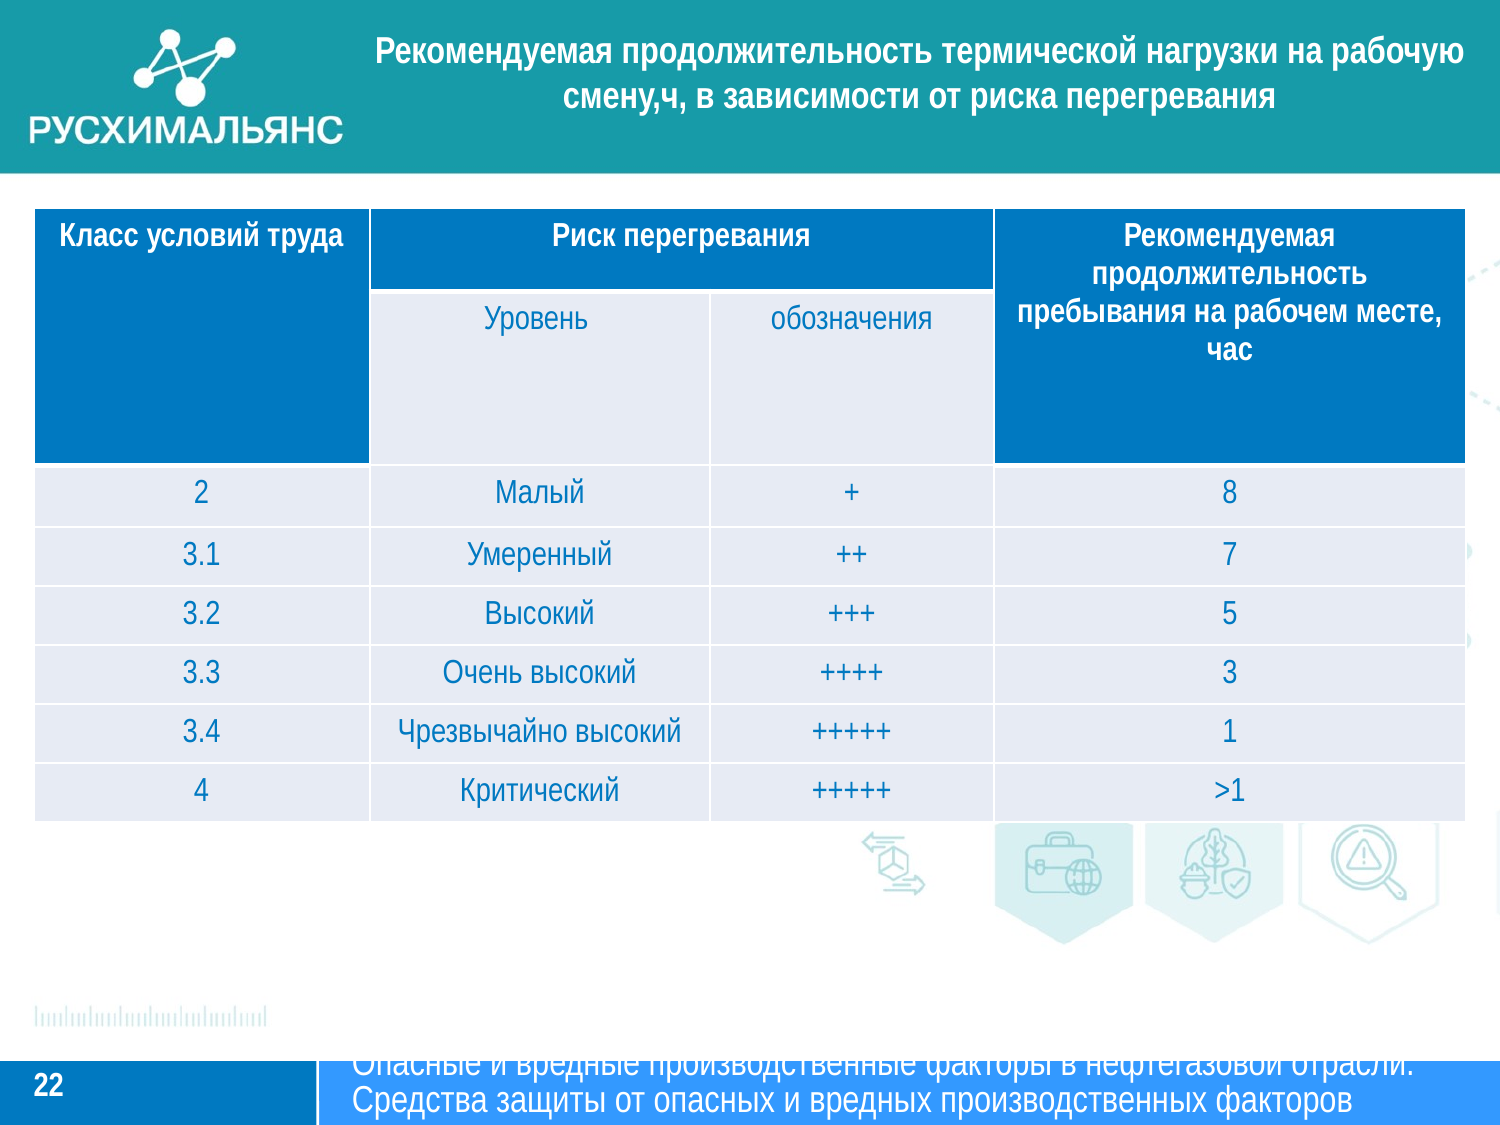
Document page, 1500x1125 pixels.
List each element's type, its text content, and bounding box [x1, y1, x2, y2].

footer Опасные и вредные производственные факторы в нефтегазовой отрасли. Средства защиты от опасных и вредных производственных факторов [351, 1067, 1500, 1122]
picture [0, 0, 1500, 1061]
slide_number 21 [33, 1068, 278, 1122]
